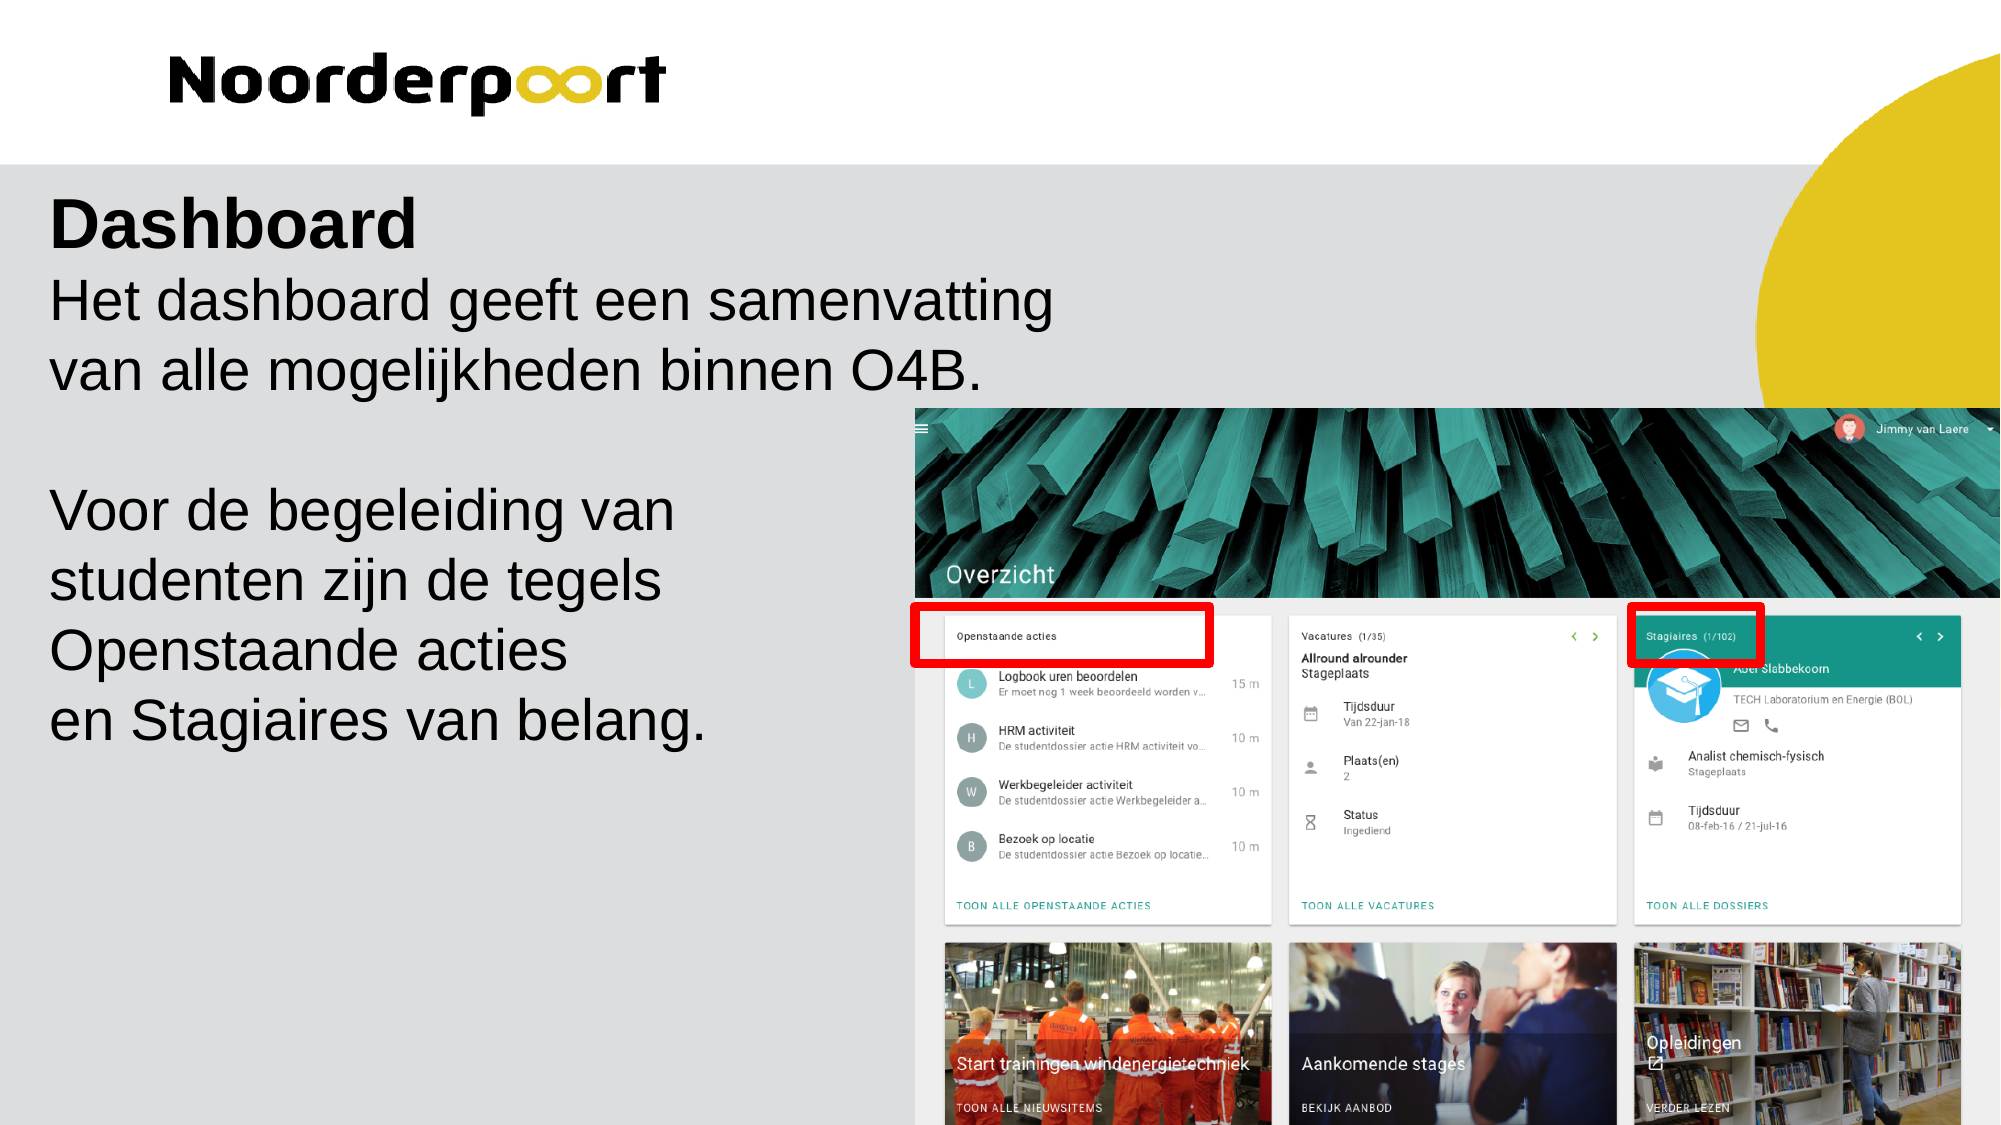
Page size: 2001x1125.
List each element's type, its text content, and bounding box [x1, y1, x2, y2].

picture [0, 0, 2001, 1125]
title Dashboard Het dashboard geeft een samenvatting van alle mogelijkheden binnen O4B. Voor de begeleiding van studenten zijn de tegels Openstaande acties en Stagiaires van belang. [34, 241, 1613, 349]
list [914, 408, 2000, 1125]
